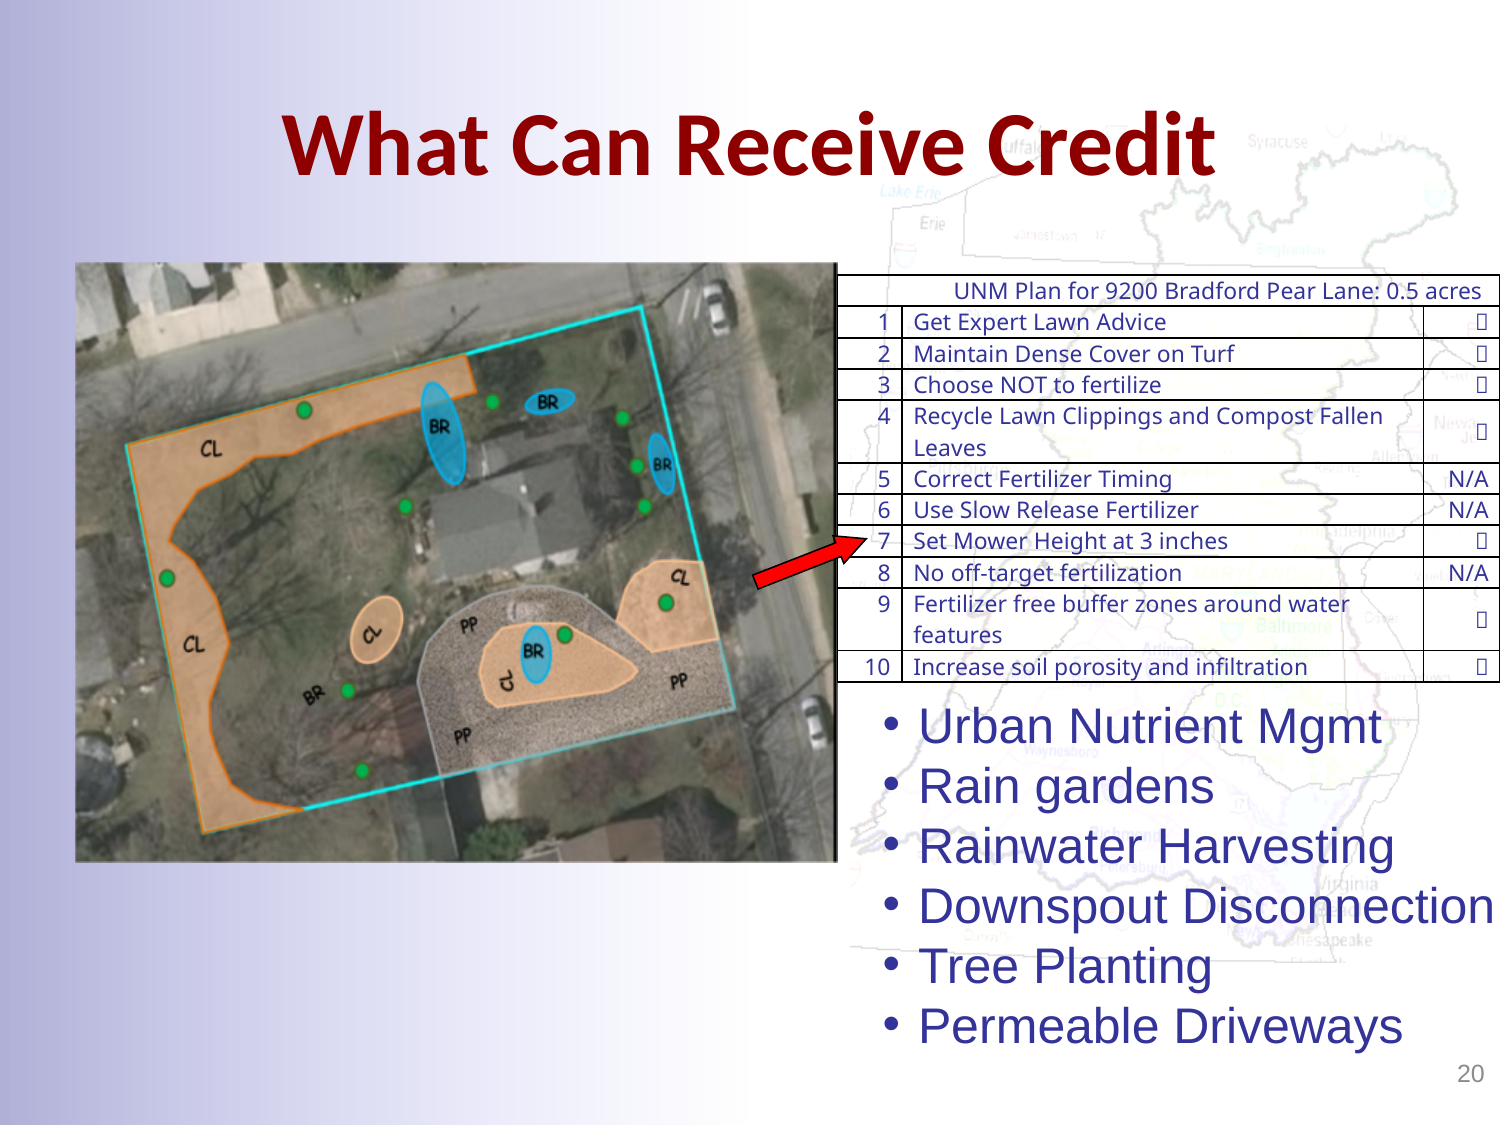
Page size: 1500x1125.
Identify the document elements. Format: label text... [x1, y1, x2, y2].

table_cell N/A [1424, 464, 1499, 493]
table_cell 9 [841, 589, 901, 650]
table_cell Choose NOT to fertilize [903, 370, 1423, 399]
table_cell  [1424, 339, 1499, 368]
table_header UNM Plan for 9200 Bradford Pear Lane: 0.5 acres [841, 276, 1499, 305]
table_cell Get Expert Lawn Advice [903, 307, 1423, 337]
table_cell Maintain Dense Cover on Turf [903, 339, 1423, 368]
table_cell 3 [841, 370, 901, 399]
table_cell Use Slow Release Fertilizer [903, 495, 1423, 524]
table_cell  [1424, 526, 1499, 556]
table_cell 5 [841, 464, 901, 493]
title What Can Receive Credit [74, 44, 1426, 233]
table_cell Correct Fertilizer Timing [903, 464, 1423, 493]
table_cell N/A [1424, 495, 1499, 524]
slide_number 20 [1149, 1061, 1500, 1103]
table_cell Fertilizer free buffer zones around water features [903, 589, 1423, 650]
table_cell Increase soil porosity and infiltration [903, 651, 1423, 681]
table_cell  [1424, 370, 1499, 399]
table_cell 7 [841, 526, 901, 556]
text_box [841, 536, 867, 564]
table_cell 2 [841, 339, 901, 368]
table_cell  [1424, 401, 1499, 462]
table_cell 10 [841, 651, 901, 681]
table_cell  [1424, 651, 1499, 681]
table_cell 1 [841, 307, 901, 337]
table_cell 6 [841, 495, 901, 524]
text_box Urban Nutrient Mgmt Rain gardens Rainwater Harvesting Downspout Disconnection Tree Planting Permeable Driveways [867, 685, 1500, 1061]
table_cell Set Mower Height at 3 inches [903, 526, 1423, 556]
table_cell N/A [1424, 558, 1499, 587]
table_cell  [1424, 307, 1499, 337]
table_cell No off-target fertilization [903, 558, 1423, 587]
table_cell 4 [841, 401, 901, 462]
picture [74, 262, 838, 863]
table_cell Recycle Lawn Clippings and Compost Fallen Leaves [903, 401, 1423, 462]
table_cell  [1424, 589, 1499, 650]
table_cell 8 [841, 558, 901, 587]
